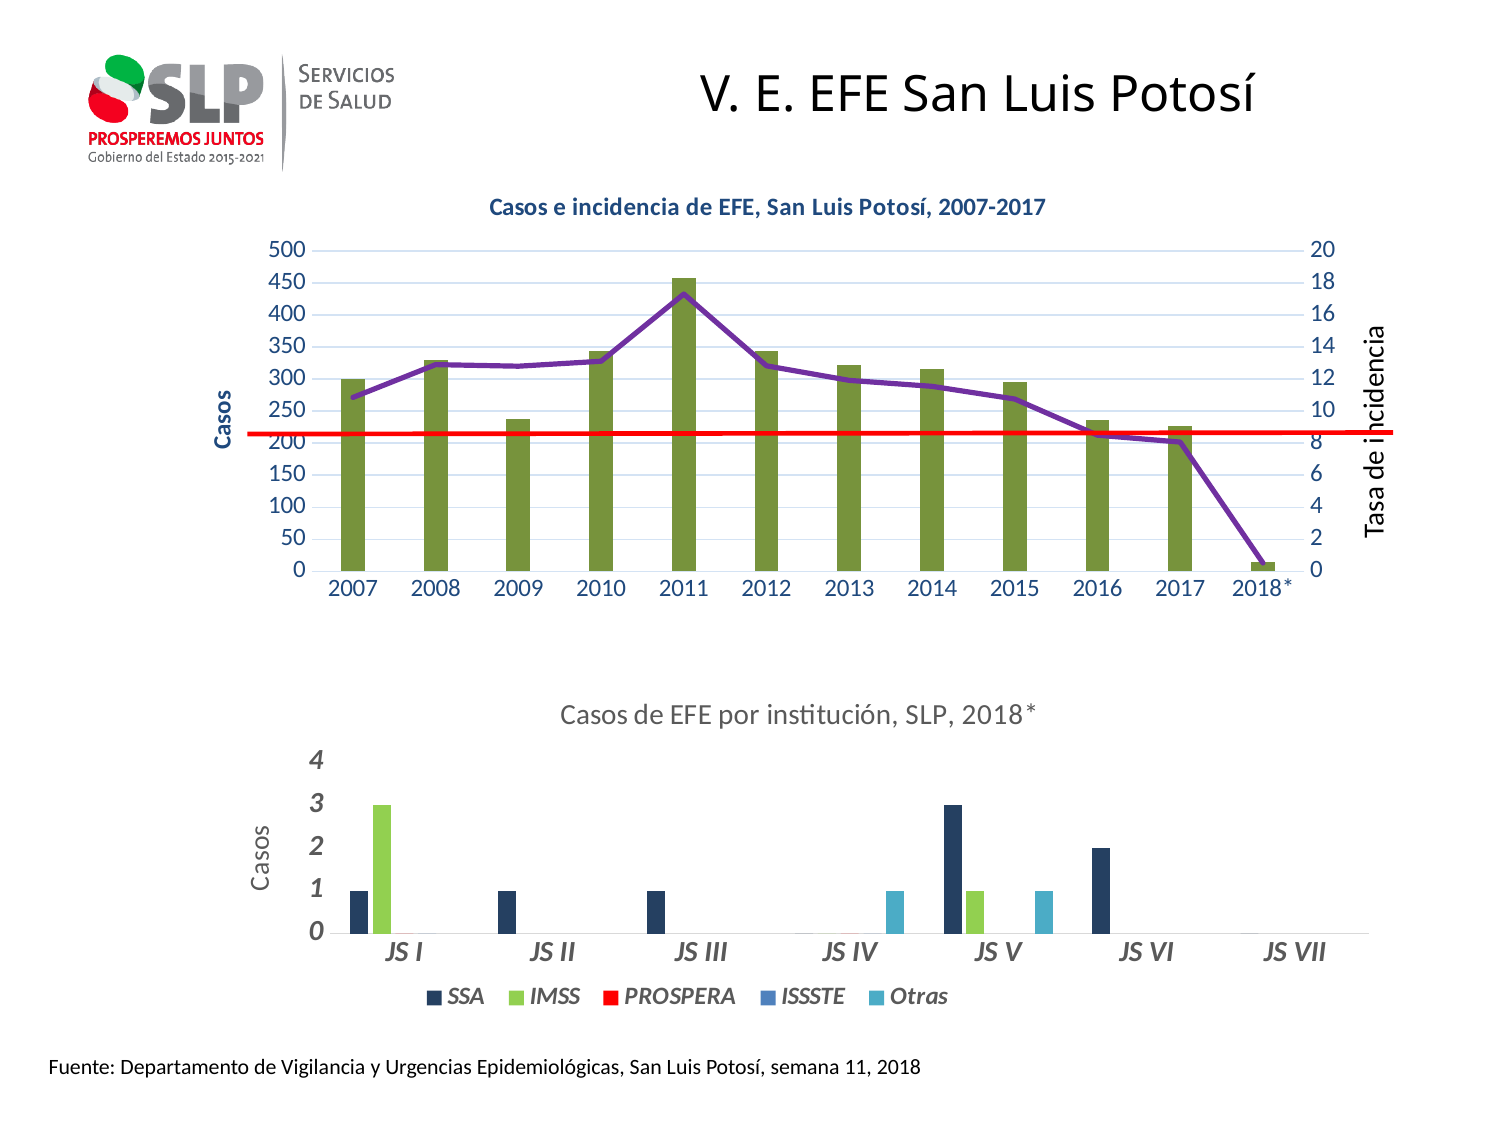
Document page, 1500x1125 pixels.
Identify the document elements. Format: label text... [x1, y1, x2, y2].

text_box V. E. EFE San Luis Potosí [442, 54, 1500, 130]
text_box Fuente: Departamento de Vigilancia y Urgencias Epidemiológicas, San Luis Potosí, semana 11, 2018 [33, 1045, 1274, 1087]
chart [177, 172, 1360, 612]
text_box Tasa de incidencia [1365, 258, 1413, 554]
chart [211, 678, 1394, 1025]
picture [88, 54, 394, 172]
